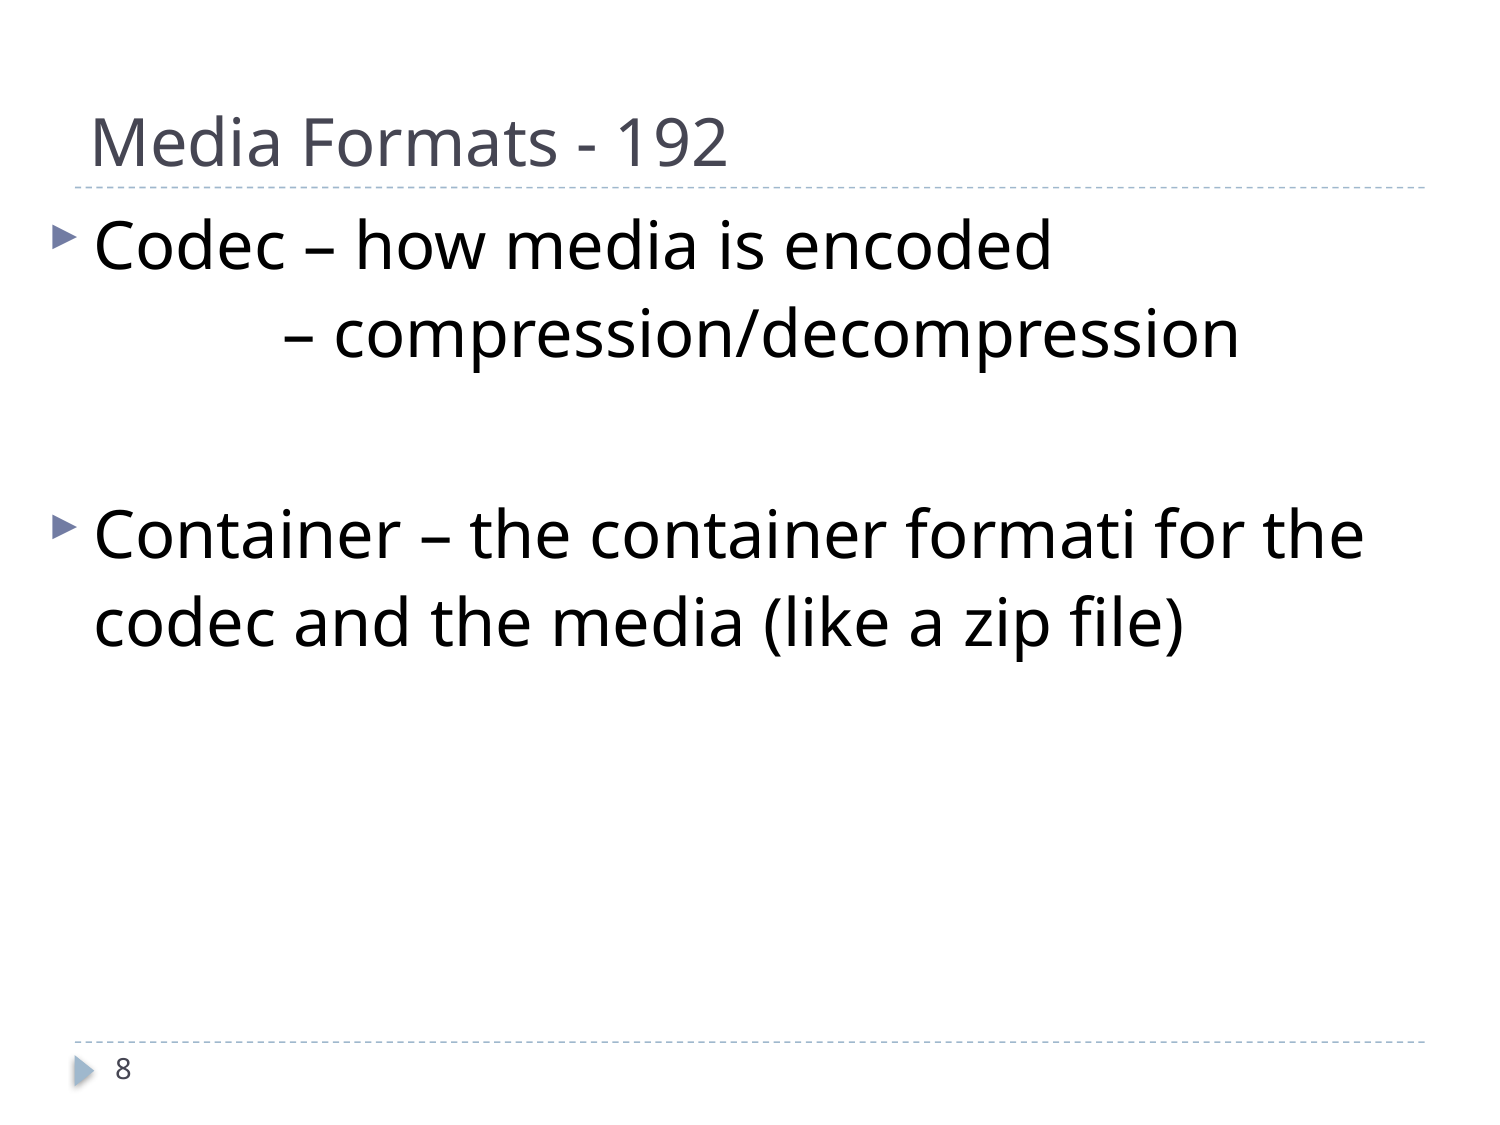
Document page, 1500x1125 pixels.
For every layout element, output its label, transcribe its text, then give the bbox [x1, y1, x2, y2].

title Media Formats - 192 [75, 24, 1425, 187]
slide_number 8 [100, 1042, 426, 1103]
list Codec – how media is encoded – compression/decompression Container – the container formati for the codec and the media (like a zip file) [33, 187, 1496, 1025]
